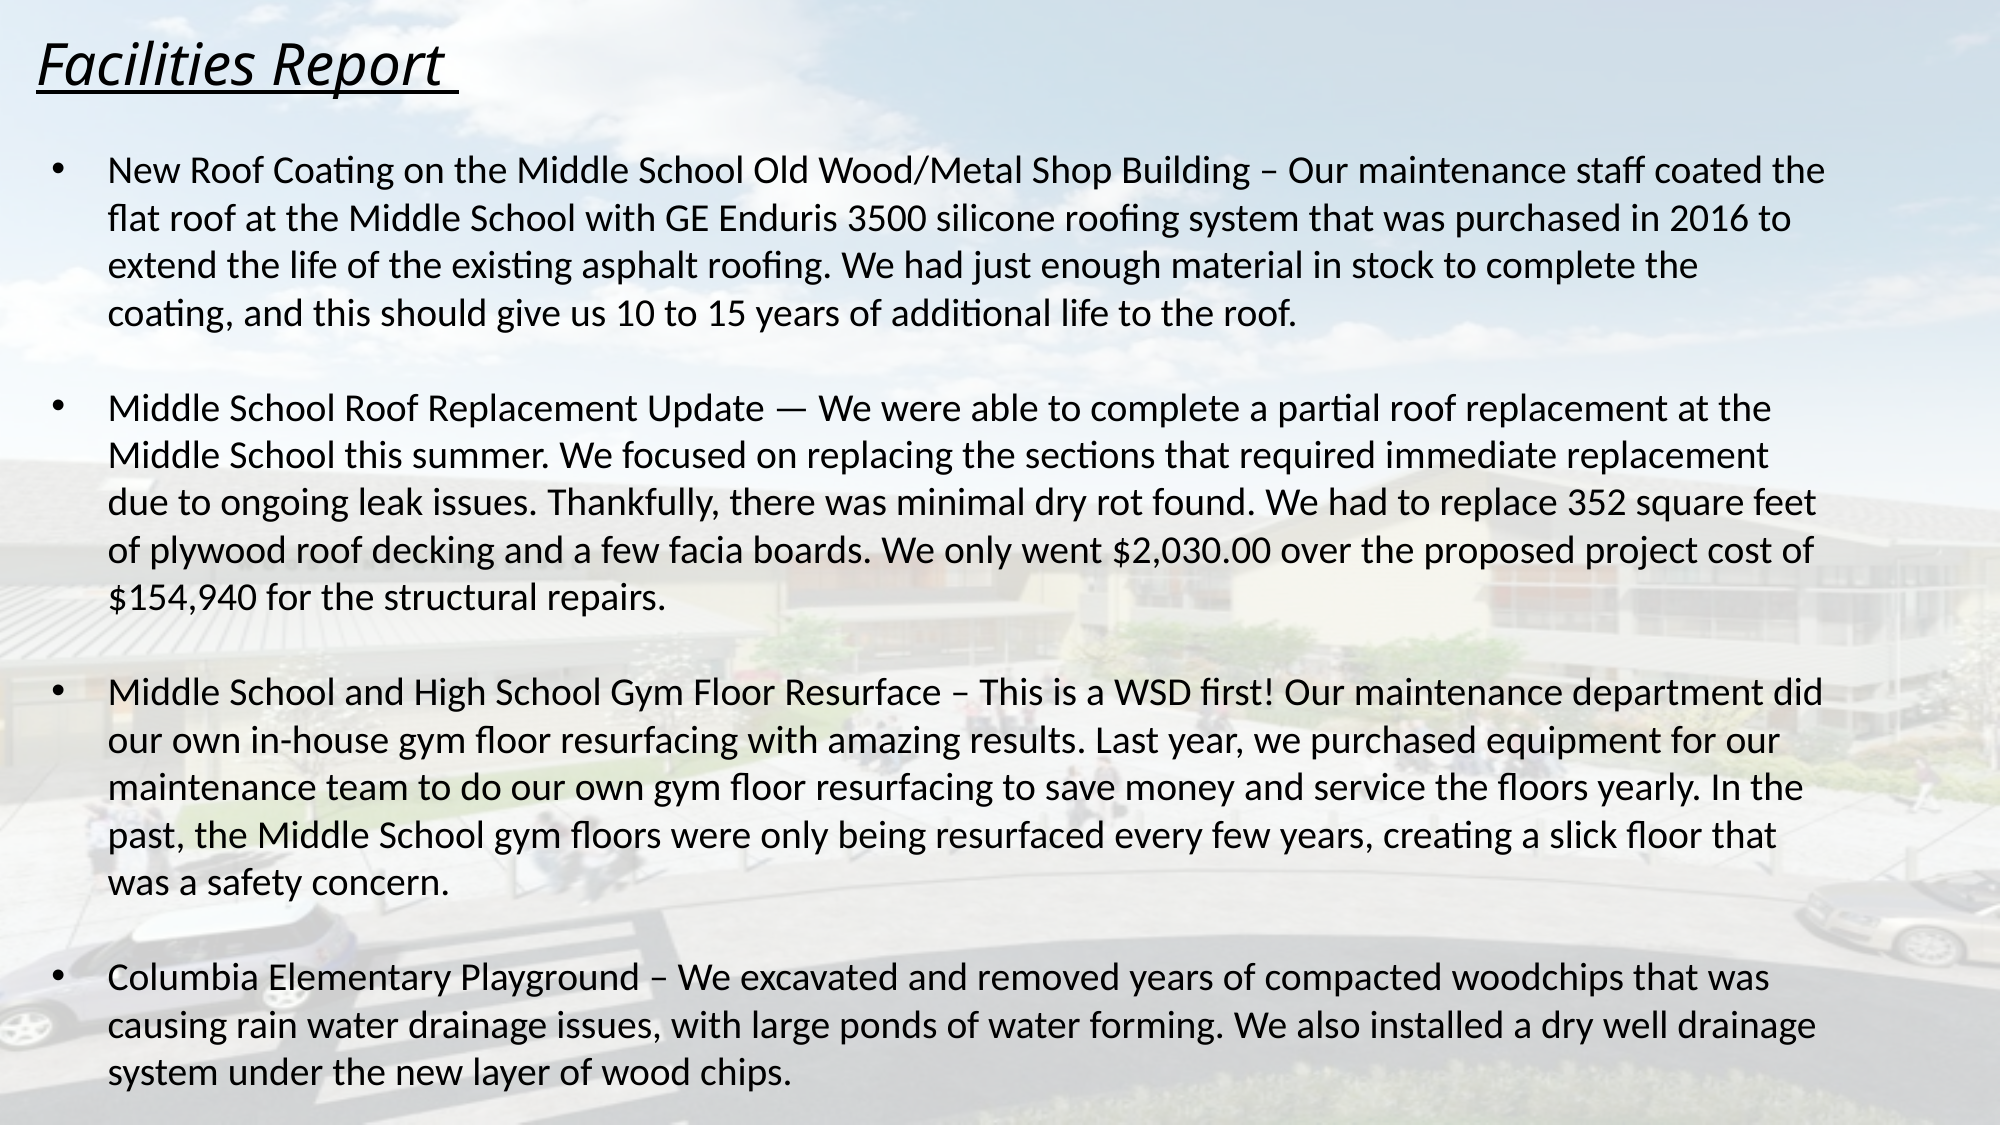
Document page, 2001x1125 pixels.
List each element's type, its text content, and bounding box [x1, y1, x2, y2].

title Facilities Report [21, 21, 1747, 112]
text_box New Roof Coating on the Middle School Old Wood/Metal Shop Building – Our maintenance staff coated the flat roof at the Middle School with GE Enduris 3500 silicone roofing system that was purchased in 2016 to extend the life of the existing asphalt roofing. We had just enough material in stock to complete the coating, and this should give us 10 to 15 years of additional life to the roof. Middle School Roof Replacement Update — We were able to complete a partial roof replacement at the Middle School this summer. We focused on replacing the sections that required immediate replacement due to ongoing leak issues. Thankfully, there was minimal dry rot found. We had to replace 352 square feet of plywood roof decking and a few facia boards. We only went $2,030.00 over the proposed project cost of $154,940 for the structural repairs. Middle School and High School Gym Floor Resurface – This is a WSD first! Our maintenance department did our own in-house gym floor resurfacing with amazing results. Last year, we purchased equipment for our maintenance team to do our own gym floor resurfacing to save money and service the floors yearly. In the past, the Middle School gym floors were only being resurfaced every few years, creating a slick floor that was a safety concern. Columbia Elementary Playground – We excavated and removed years of compacted woodchips that was causing rain water drainage issues, with large ponds of water forming. We also installed a dry well drainage system under the new layer of wood chips. [36, 89, 1848, 1125]
